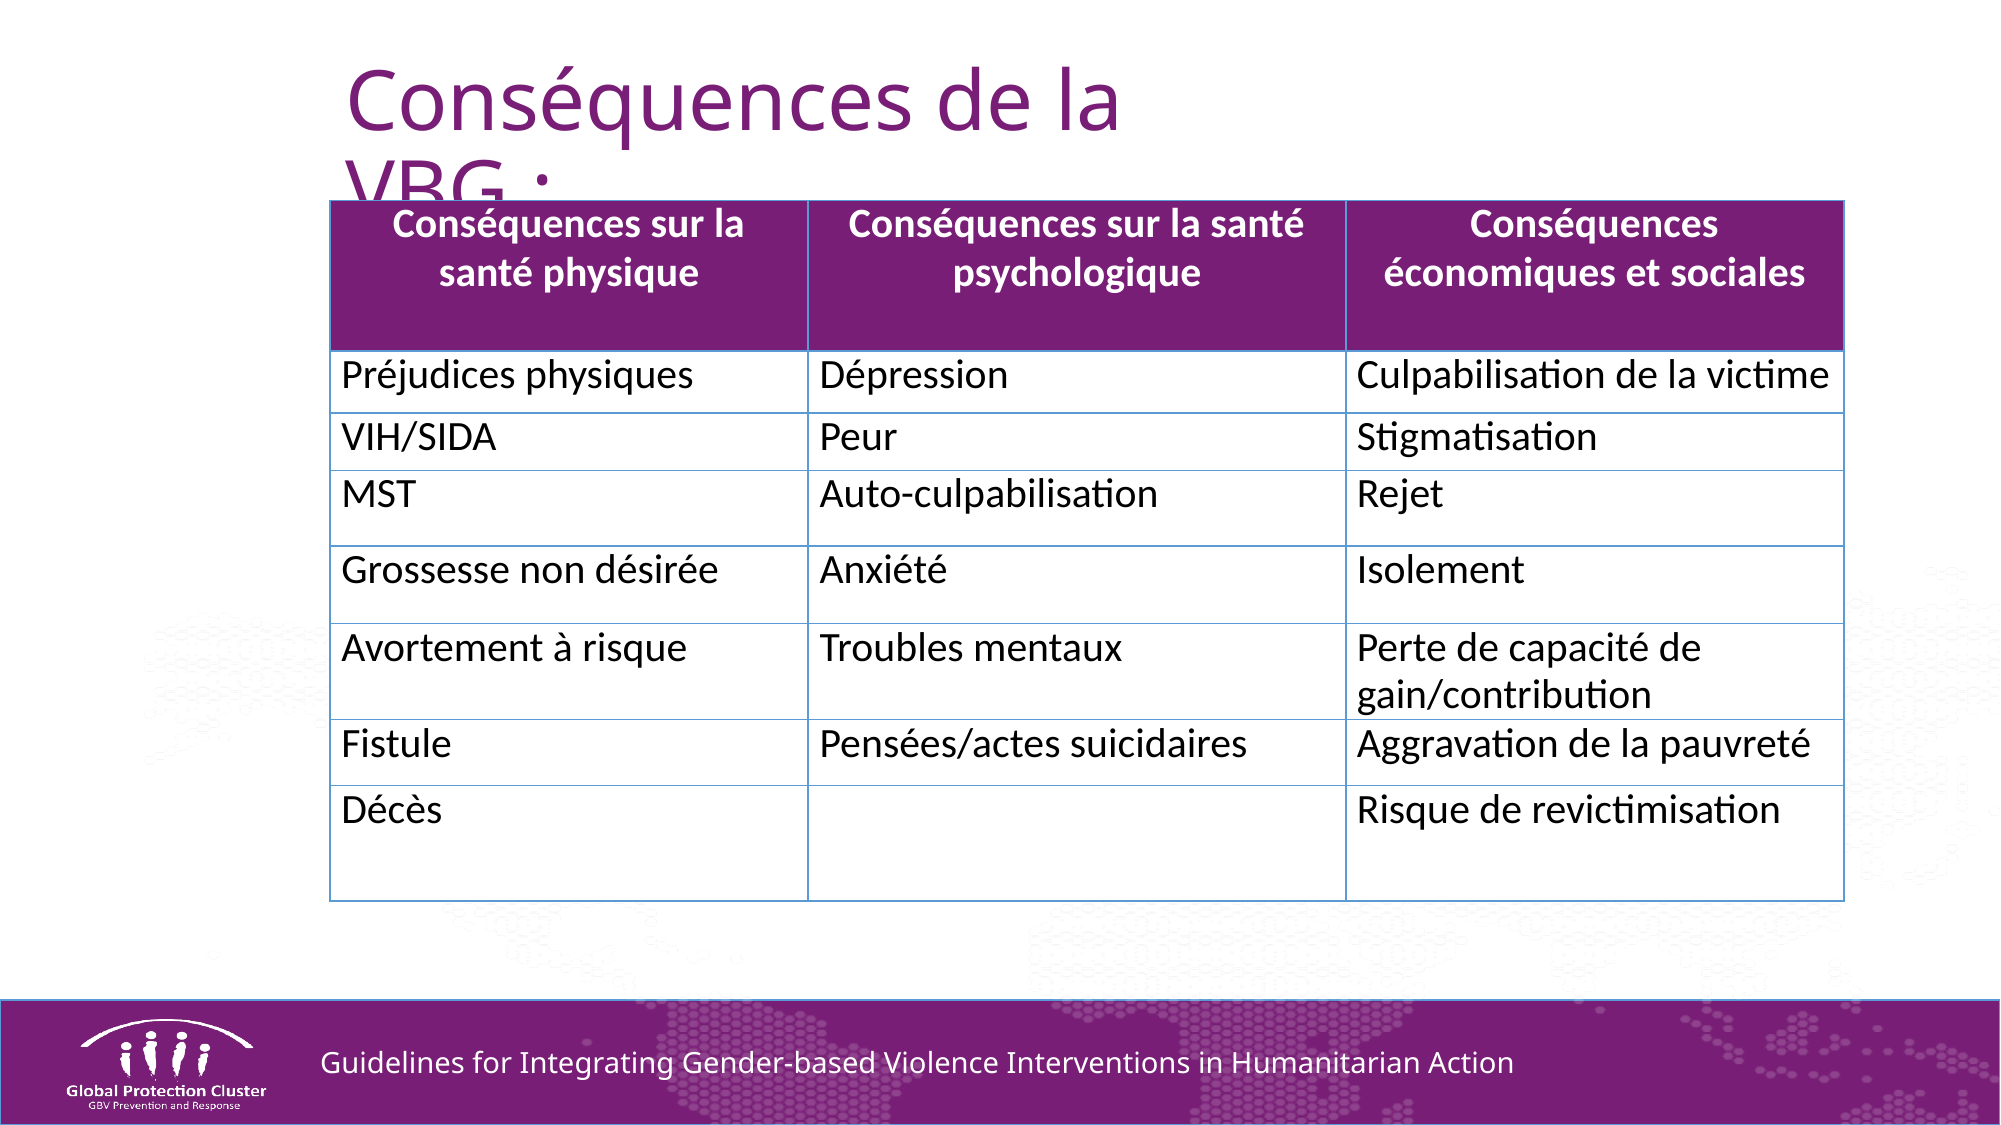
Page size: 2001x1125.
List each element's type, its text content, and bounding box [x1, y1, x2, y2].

table_cell Pensées/actes suicidaires [809, 720, 1345, 785]
table_cell [809, 786, 1345, 900]
table_header Conséquences économiques et sociales [1347, 201, 1843, 350]
table_cell Auto-culpabilisation [809, 471, 1345, 545]
table_cell Troubles mentaux [809, 624, 1345, 719]
table_cell Anxiété [809, 547, 1345, 623]
table_cell Grossesse non désirée [331, 547, 807, 623]
table_cell Préjudices physiques [331, 352, 807, 412]
table_cell Culpabilisation de la victime [1347, 352, 1843, 412]
table_cell Dépression [809, 352, 1345, 412]
table_cell Isolement [1347, 547, 1843, 623]
table_header Conséquences sur la santé psychologique [809, 201, 1345, 350]
table_cell VIH/SIDA [331, 414, 807, 470]
table_cell Perte de capacité de gain/contribution [1347, 624, 1843, 719]
table_cell Rejet [1347, 471, 1843, 545]
title Conséquences de la VBG : [329, 50, 1263, 185]
picture [56, 254, 2001, 1125]
table_cell Aggravation de la pauvreté [1347, 720, 1843, 785]
table_cell Fistule [331, 720, 807, 785]
table_cell Avortement à risque [331, 624, 807, 719]
table_cell Stigmatisation [1347, 414, 1843, 470]
table_cell MST [331, 471, 807, 545]
table_cell Peur [809, 414, 1345, 470]
table_cell Risque de revictimisation [1347, 786, 1843, 900]
table_cell Décès [331, 786, 807, 900]
table_header Conséquences sur la santé physique [331, 201, 807, 350]
